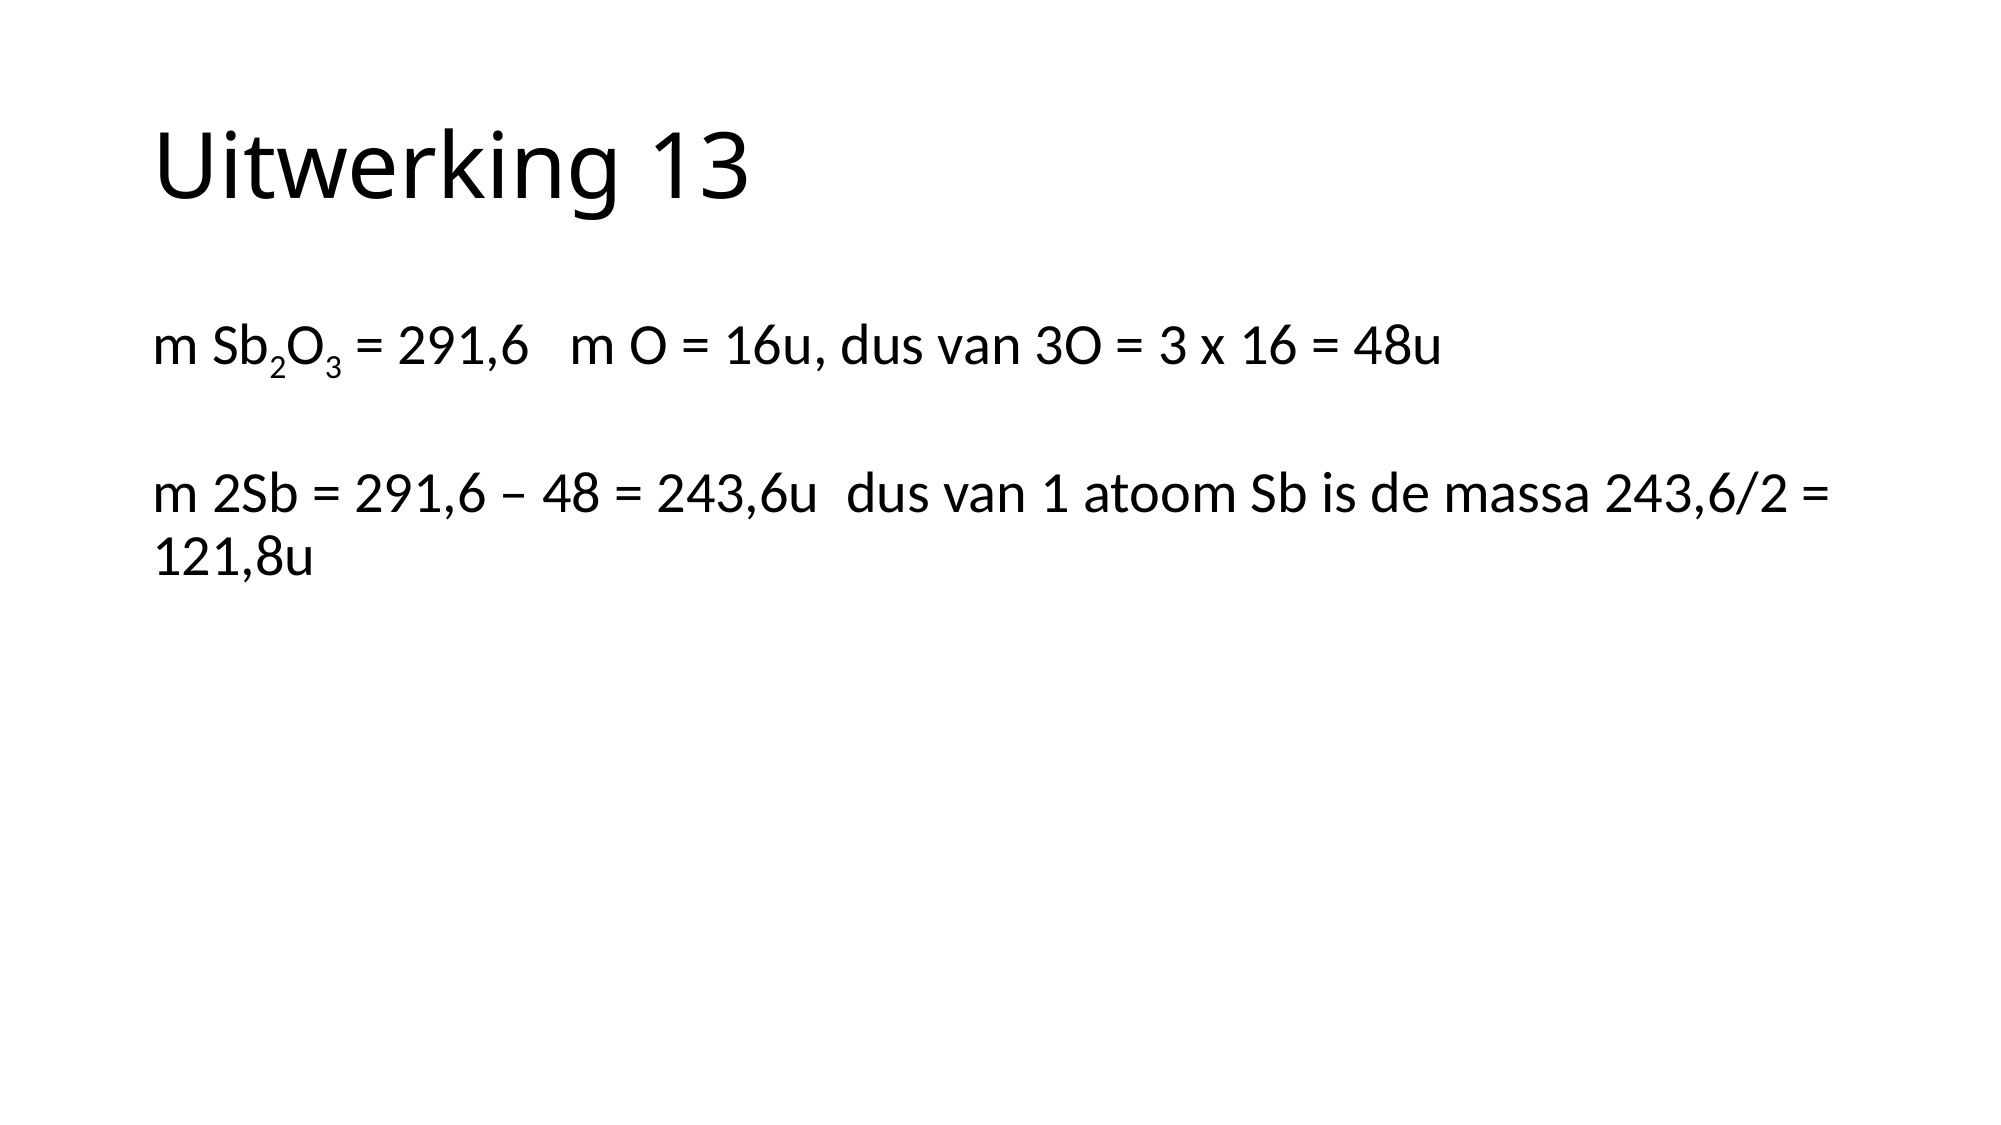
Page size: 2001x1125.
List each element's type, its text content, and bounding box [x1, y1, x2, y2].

title Uitwerking 13 [137, 59, 1863, 278]
list m Sb2O3 = 291,6 m O = 16u, dus van 3O = 3 x 16 = 48u m 2Sb = 291,6 – 48 = 243,6u dus van 1 atoom Sb is de massa 243,6/2 = 121,8u [137, 299, 1863, 1014]
